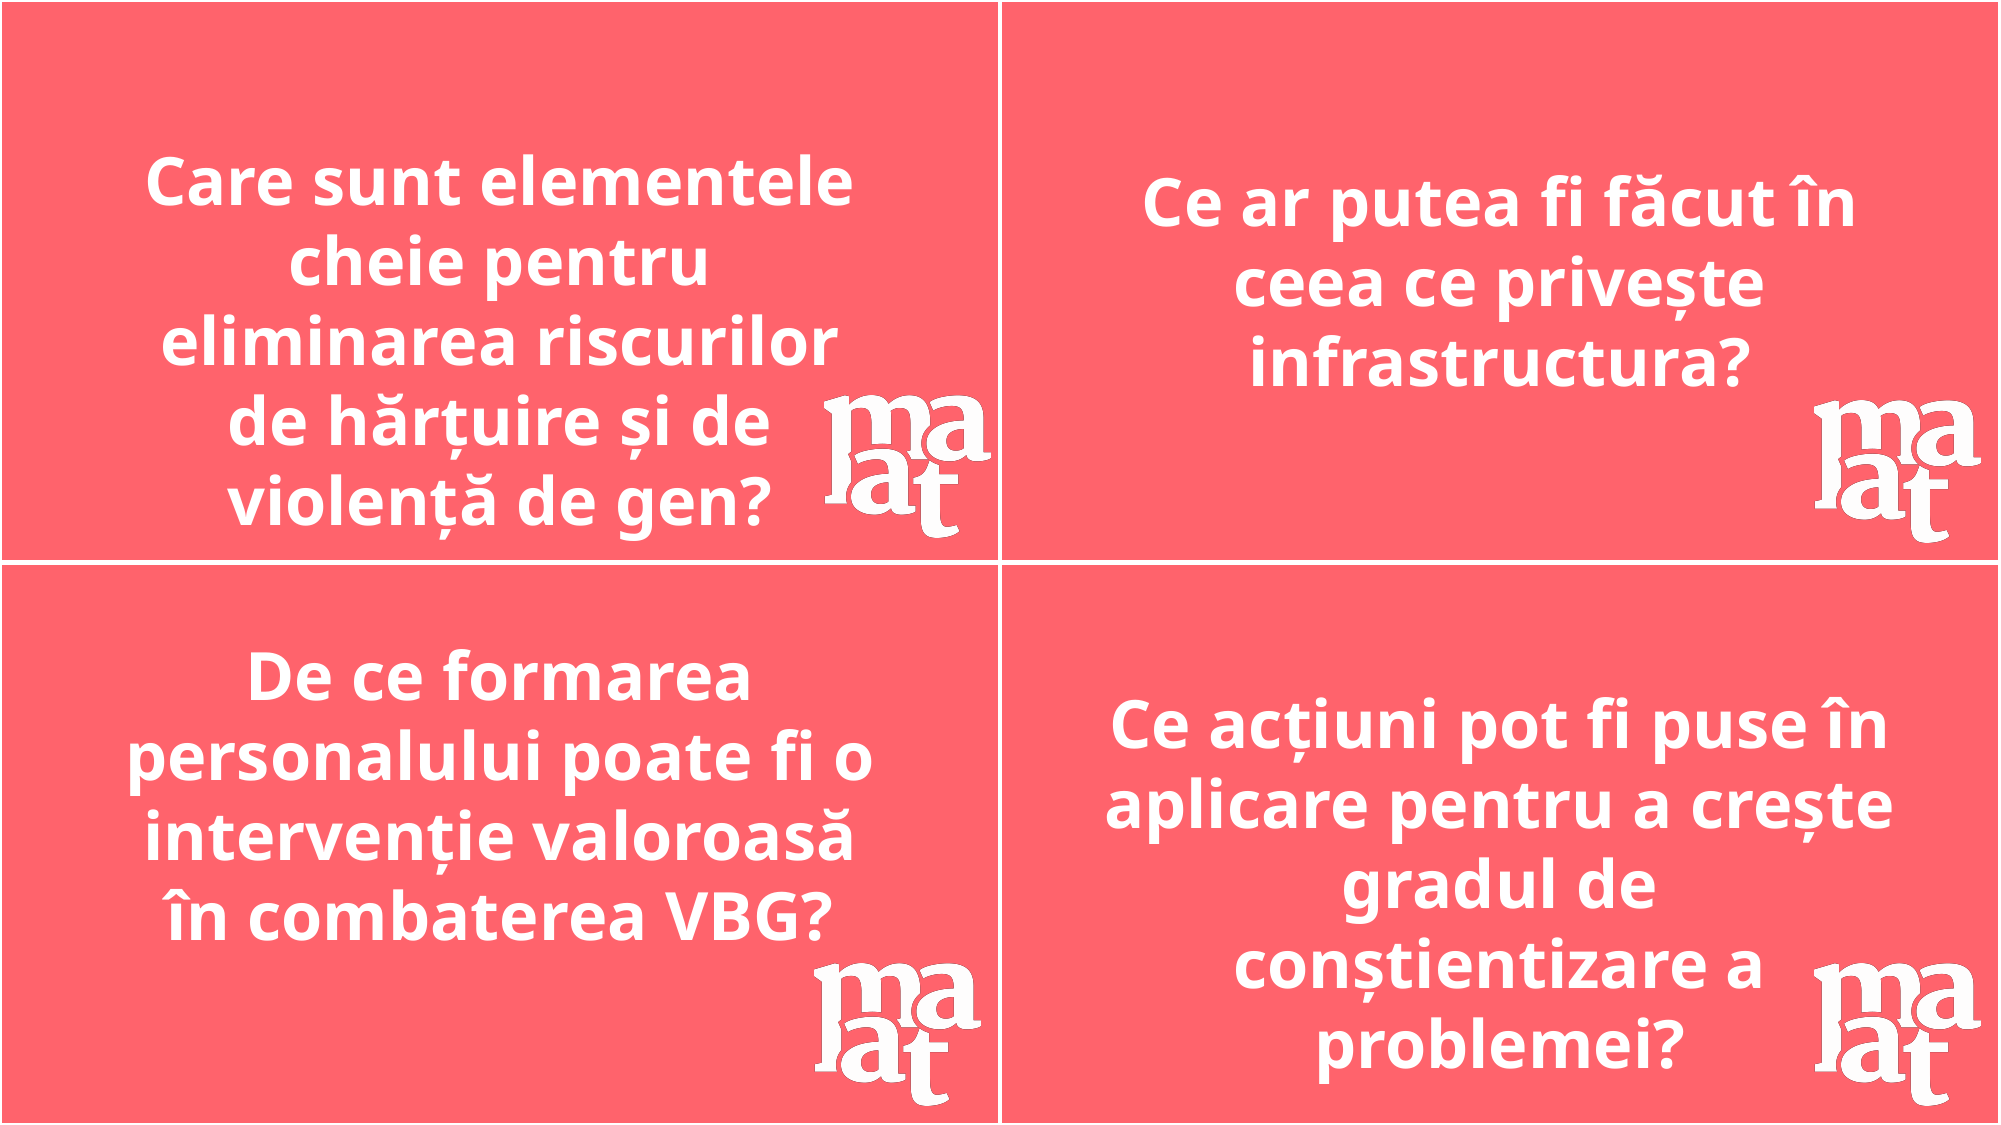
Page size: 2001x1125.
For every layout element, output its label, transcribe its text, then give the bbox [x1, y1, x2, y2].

picture [1814, 963, 1981, 1106]
text_box [999, 0, 2000, 561]
text_box De ce formarea personalului poate fi o intervenție valoroasă în combaterea VBG? [102, 626, 898, 961]
picture [814, 963, 981, 1106]
text_box Care sunt elementele cheie pentru eliminarea riscurilor de hărțuire și de violență de gen? [102, 131, 898, 547]
picture [1814, 400, 1981, 543]
text_box [999, 561, 2000, 1125]
text_box [0, 0, 999, 561]
text_box [0, 561, 999, 1125]
picture [824, 395, 991, 538]
text_box Ce ar putea fi făcut în ceea ce privește infrastructura? [1102, 152, 1898, 408]
text_box Ce acțiuni pot fi puse în aplicare pentru a crește gradul de conștientizare a problemei? [1083, 674, 1917, 1090]
